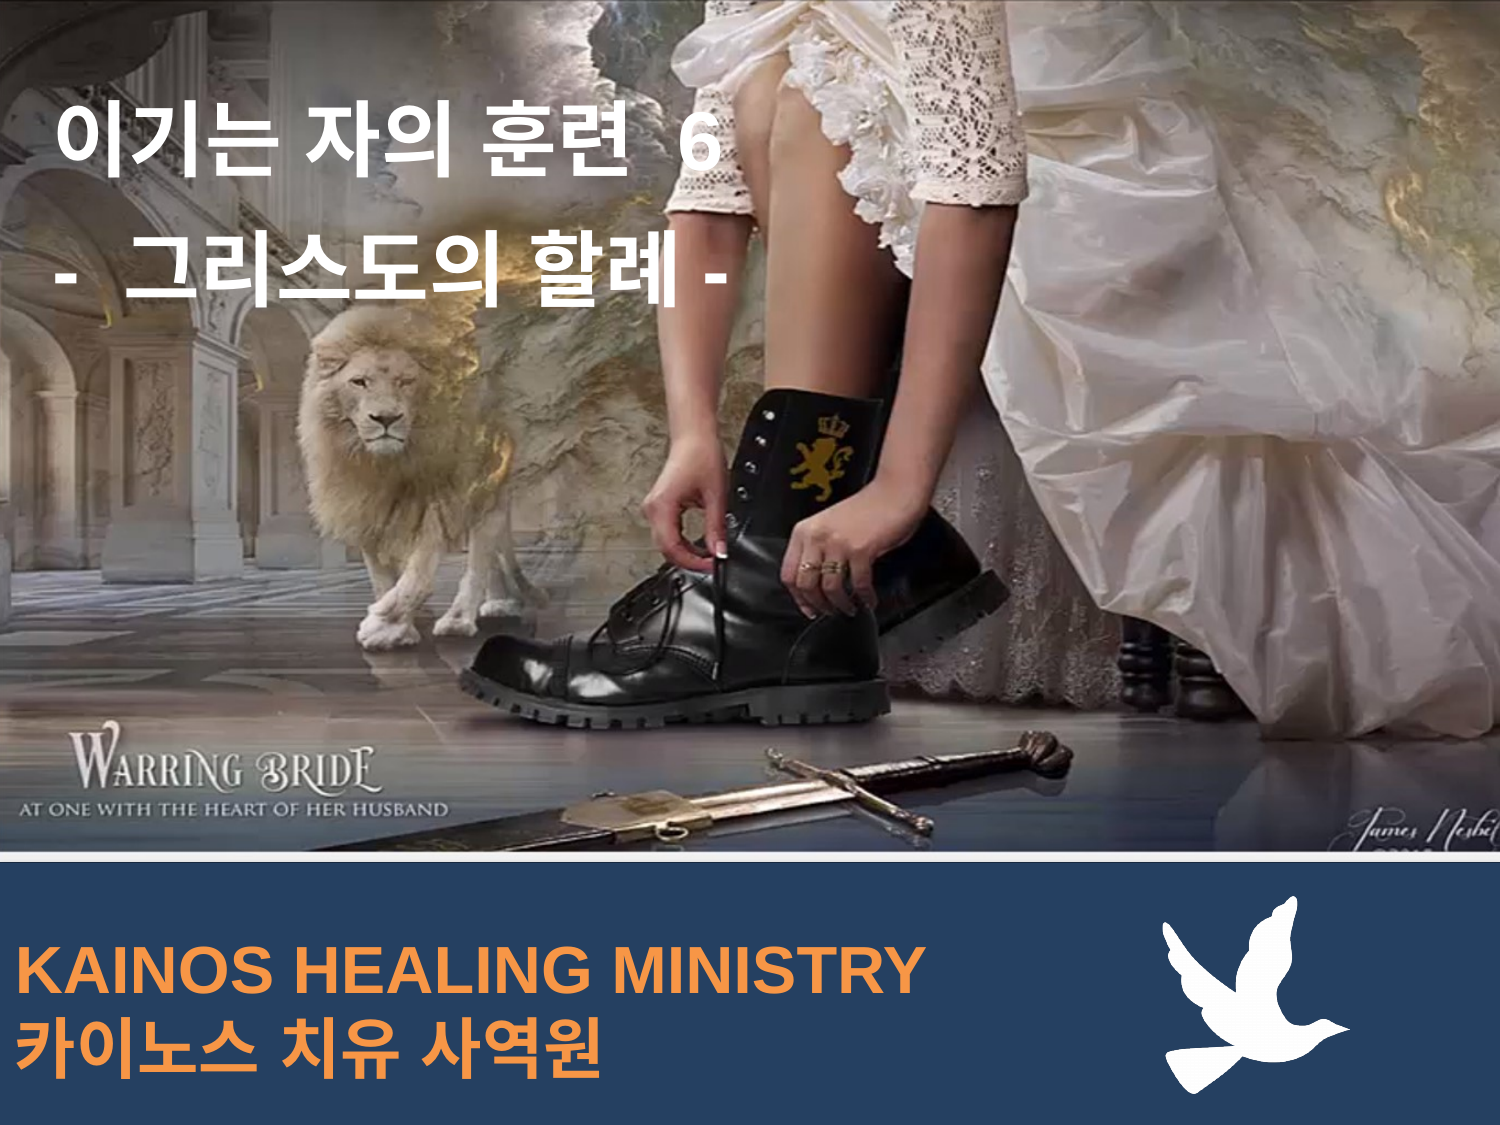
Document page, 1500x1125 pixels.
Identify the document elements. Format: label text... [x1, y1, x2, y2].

picture [1162, 896, 1351, 1094]
text_box KAINOS HEALING MINISTRY 카이노스 치유 사역원 [0, 870, 1500, 1125]
picture [0, 0, 1500, 863]
